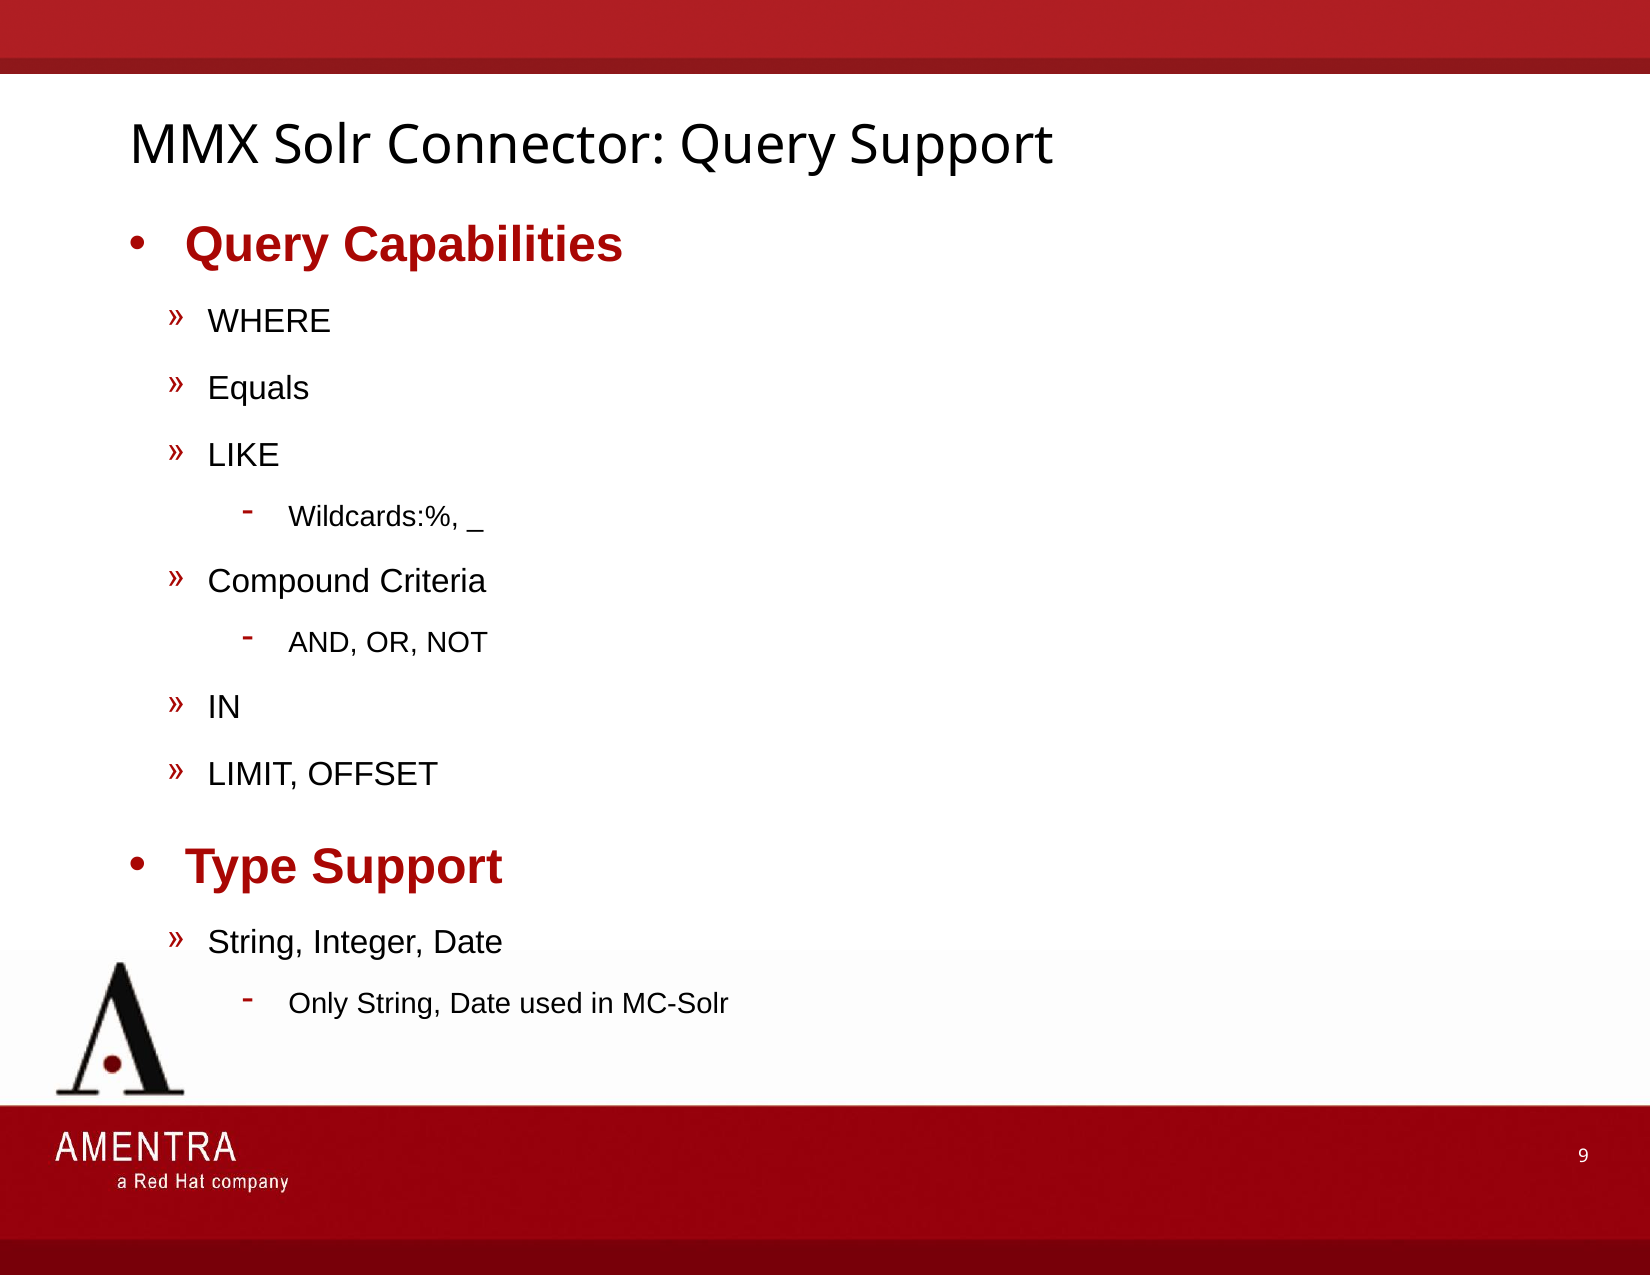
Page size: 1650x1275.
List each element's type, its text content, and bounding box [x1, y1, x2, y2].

list Query Capabilities WHERE Equals LIKE Wildcards:%, _ Compound Criteria AND, OR, NOT IN LIMIT, OFFSET Type Support String, Integer, Date Only String, Date used in MC-Solr [111, 212, 1552, 1070]
slide_number 9 [1549, 1135, 1618, 1186]
picture [0, 0, 1650, 74]
title MMX Solr Connector: Query Support [112, 43, 1538, 184]
picture [0, 950, 1650, 1275]
